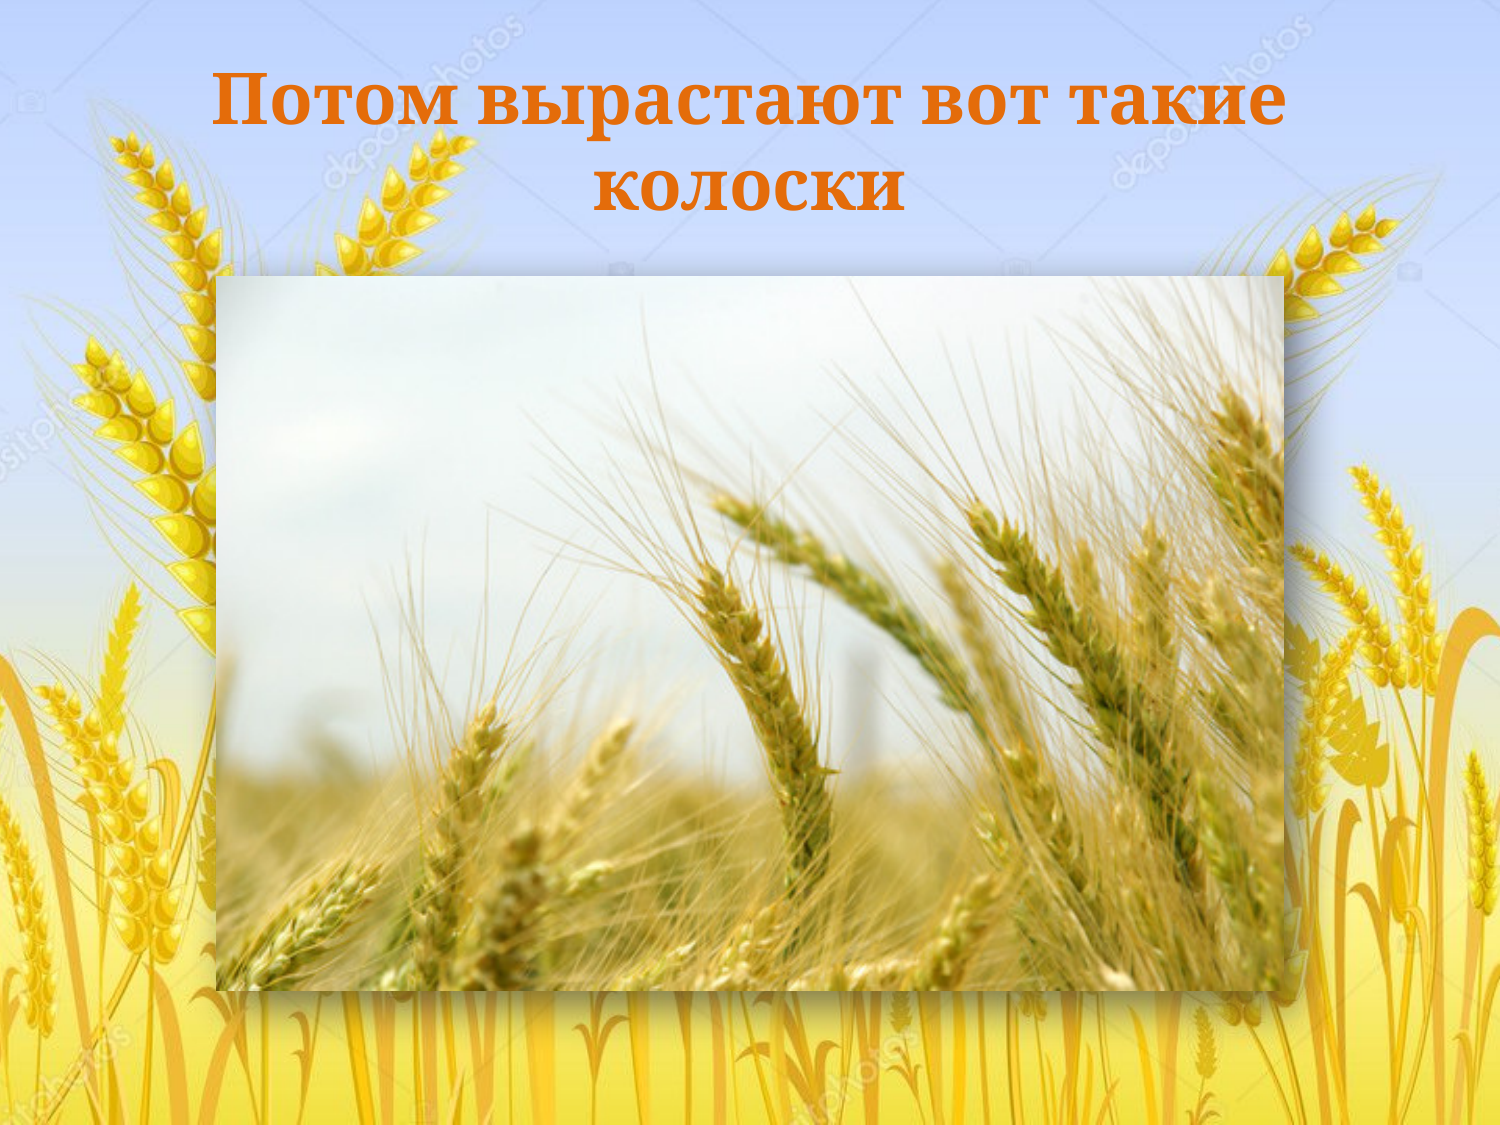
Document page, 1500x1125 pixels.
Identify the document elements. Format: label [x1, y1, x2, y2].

picture [0, 0, 1500, 1125]
list [216, 276, 1284, 992]
